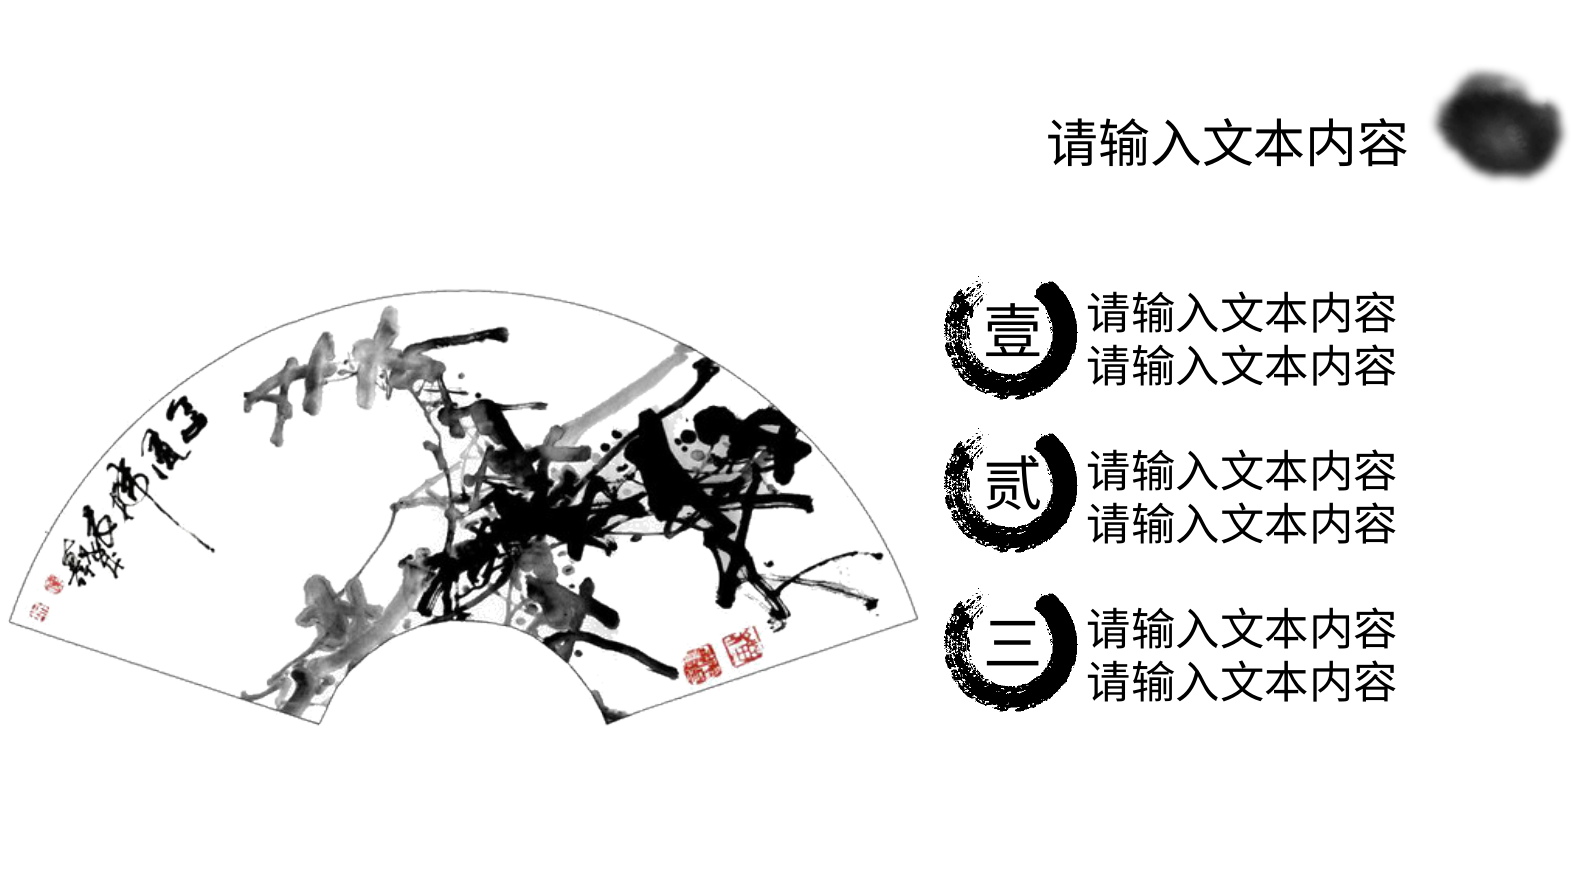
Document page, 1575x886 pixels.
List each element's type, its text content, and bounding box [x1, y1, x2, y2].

text_box 请输入文本内容 [1032, 103, 1419, 181]
text_box 请输入文本内容 请输入文本内容 [1085, 593, 1485, 715]
picture [932, 576, 1085, 729]
picture [0, 252, 931, 789]
text_box 请输入文本内容 请输入文本内容 [1085, 277, 1485, 399]
picture [932, 264, 1085, 570]
text_box 请输入文本内容 请输入文本内容 [1085, 435, 1485, 557]
picture [1419, 61, 1575, 196]
